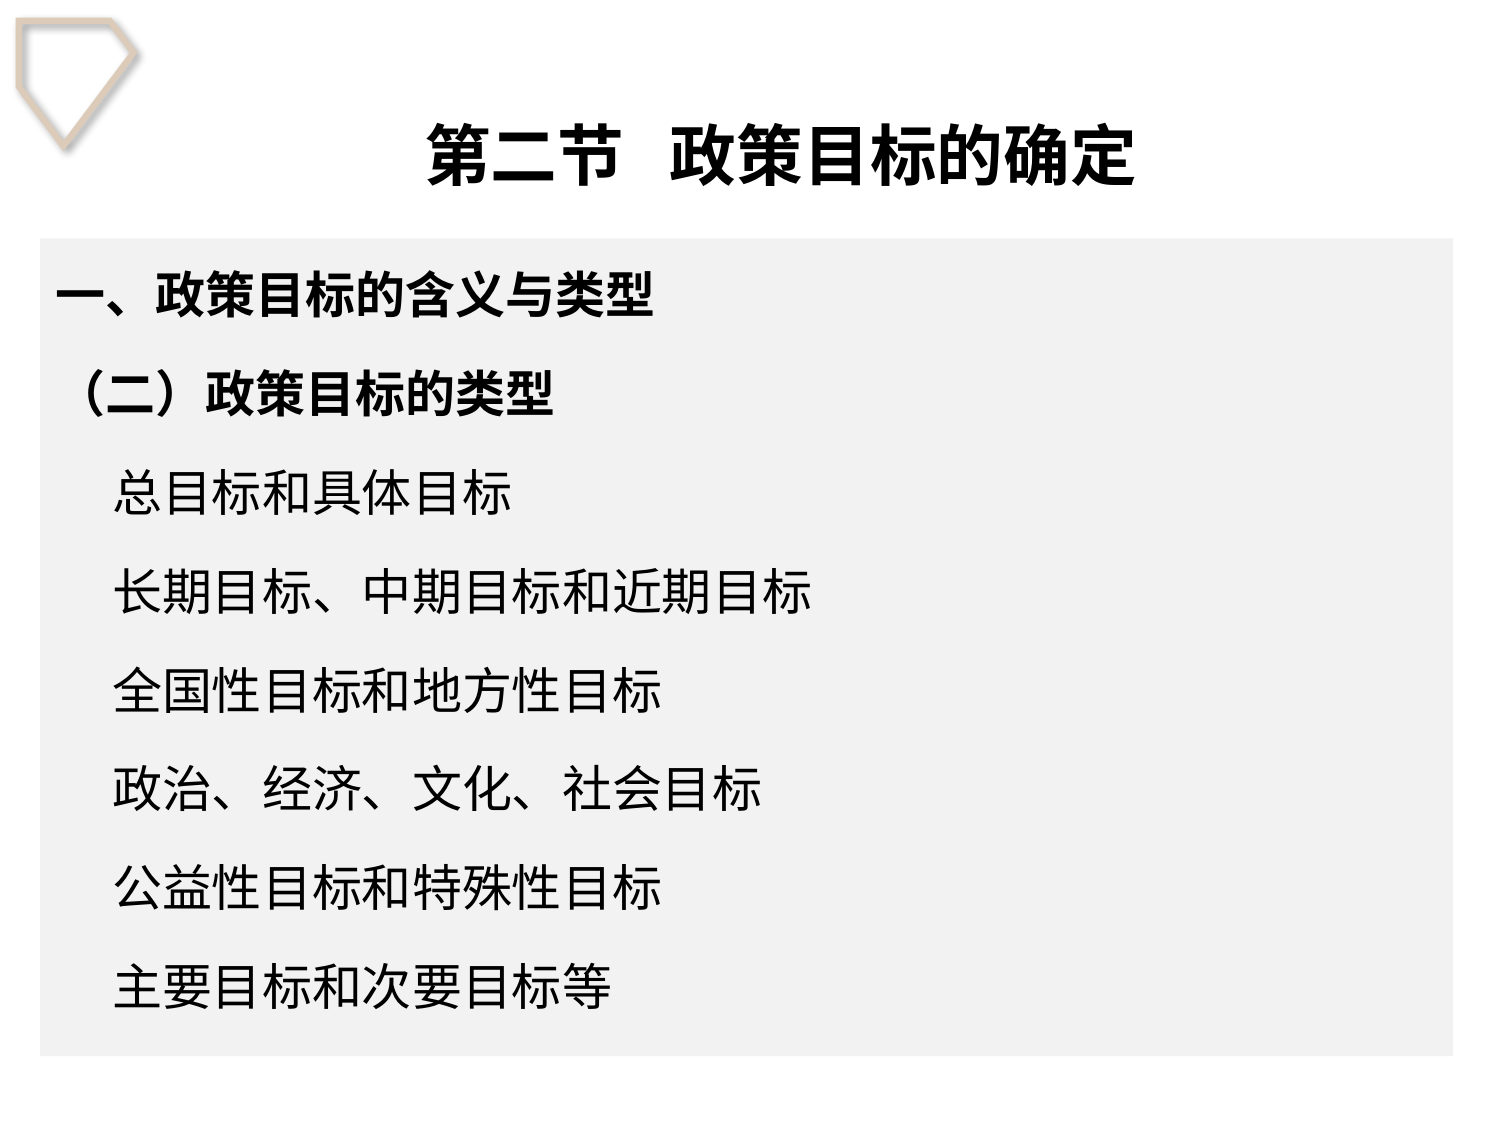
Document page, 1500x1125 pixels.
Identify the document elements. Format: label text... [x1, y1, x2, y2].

list 一、政策目标的含义与类型 （二）政策目标的类型 总目标和具体目标 长期目标、中期目标和近期目标 全国性目标和地方性目标 政治、经济、文化、社会目标 公益性目标和特殊性目标 主要目标和次要目标等 [40, 238, 1454, 1057]
title 第二节 政策目标的确定 [132, 88, 1430, 229]
